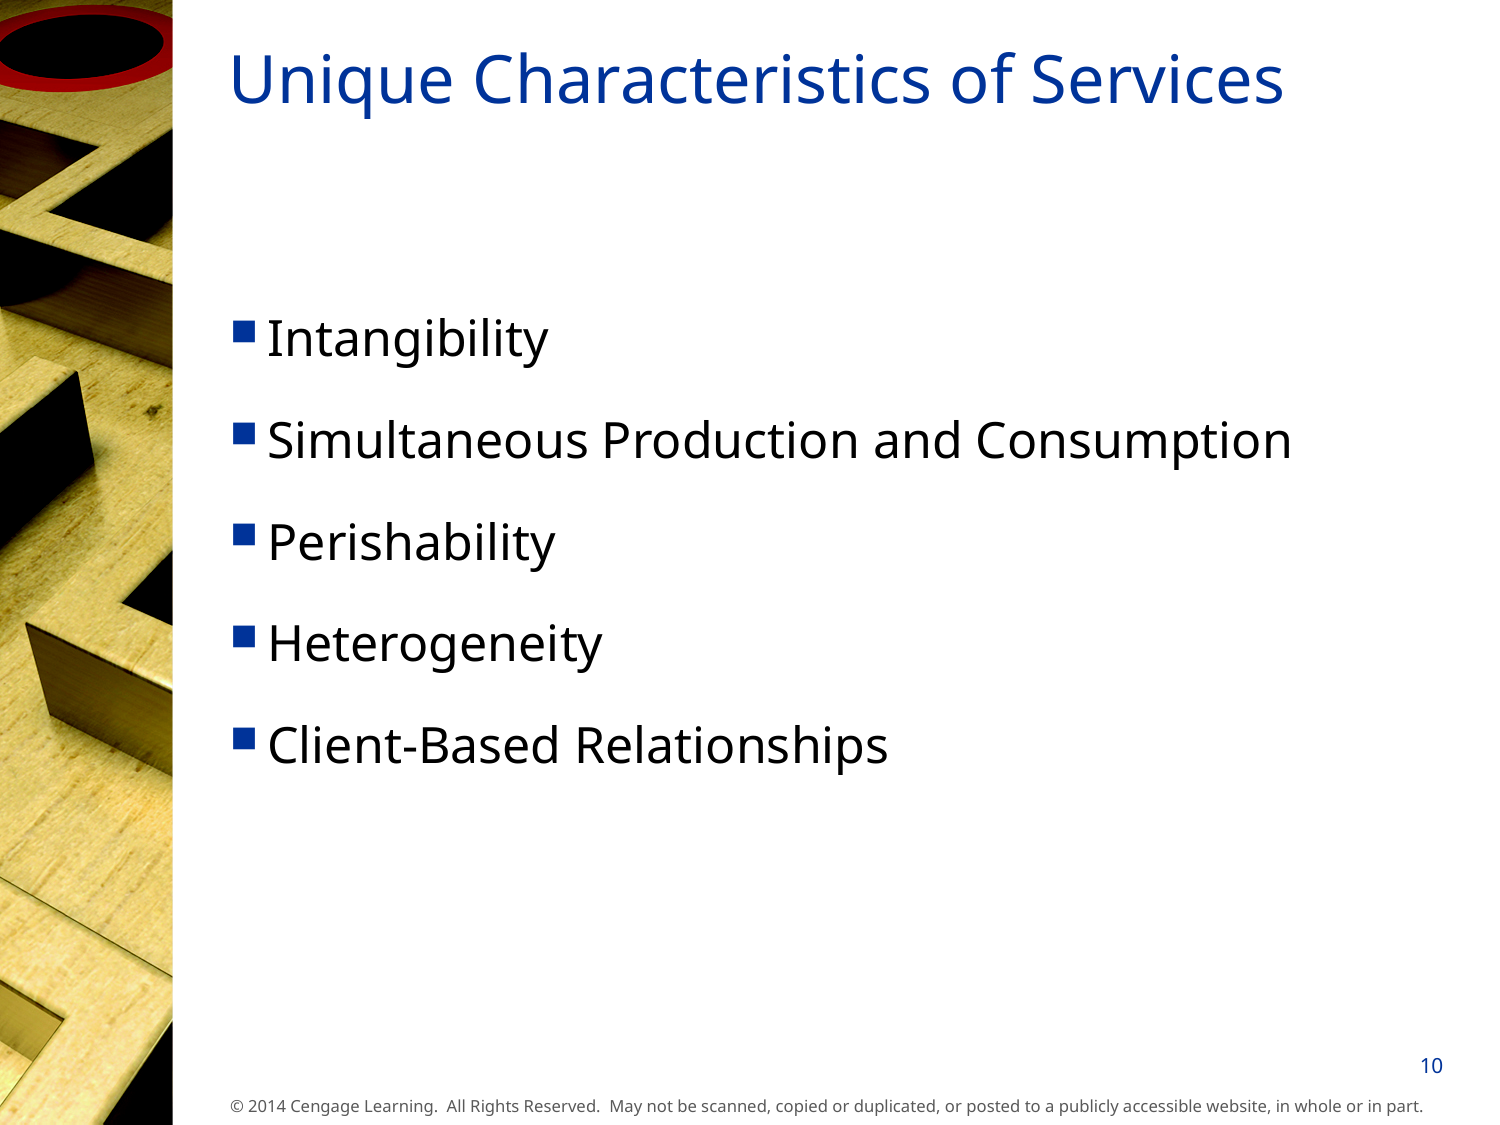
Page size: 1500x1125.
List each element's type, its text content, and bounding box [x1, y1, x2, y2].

slide_number 10 [1386, 1037, 1478, 1097]
picture [0, 0, 173, 1125]
title Unique Characteristics of Services [213, 29, 1454, 213]
list Intangibility Simultaneous Production and Consumption Perishability Heterogeneity Client-Based Relationships [215, 212, 1478, 981]
